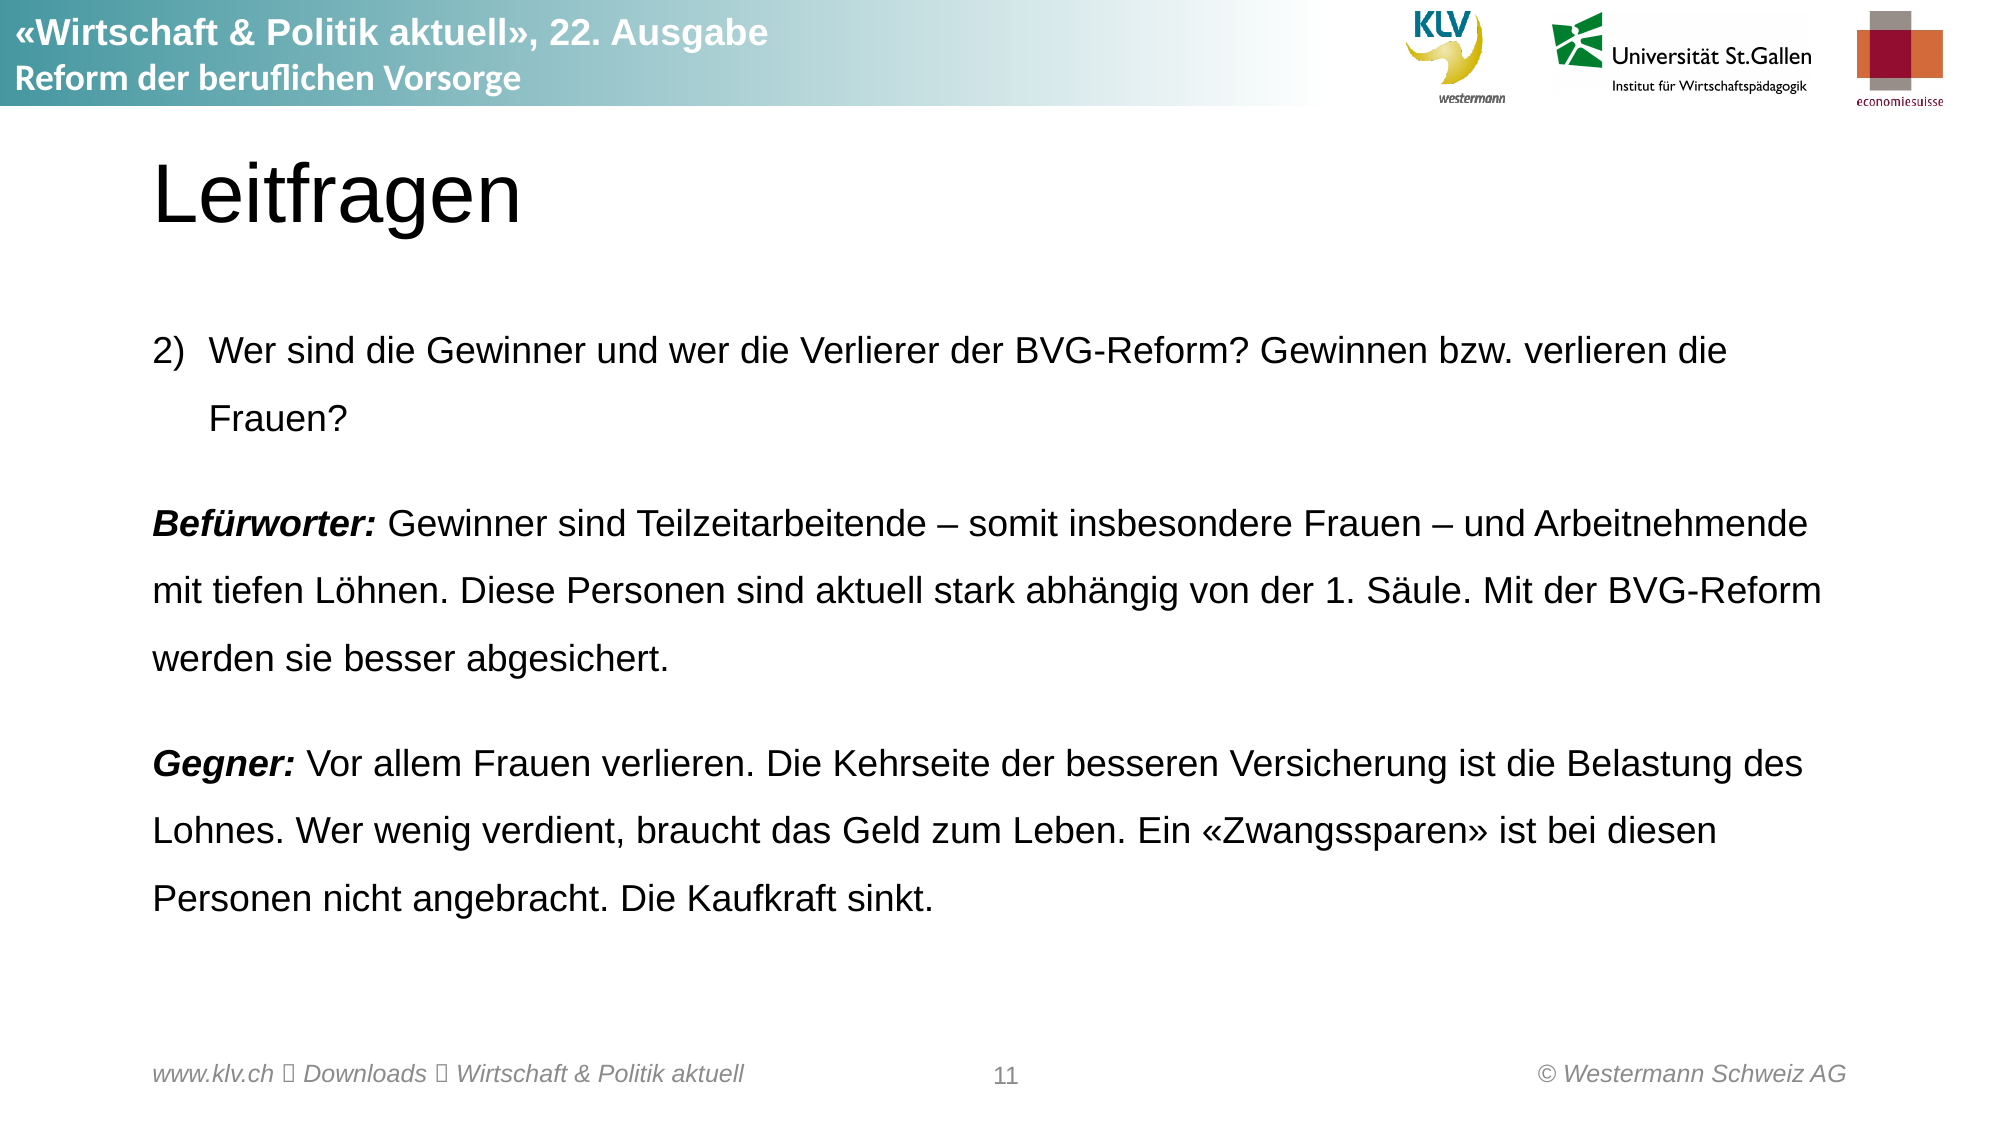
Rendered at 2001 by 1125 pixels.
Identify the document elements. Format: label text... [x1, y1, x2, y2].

text_box © Westermann Schweiz AG [1204, 1042, 1863, 1103]
picture [1857, 11, 1943, 106]
text_box Wer sind die Gewinner und wer die Verlierer der BVG-Reform? Gewinnen bzw. verlieren die Frauen? Befürworter: Gewinner sind Teilzeitarbeitende – somit insbesondere Frauen – und Arbeitnehmende mit tiefen Löhnen. Diese Personen sind aktuell stark abhängig von der 1. Säule. Mit der BVG-Reform werden sie besser abgesichert. Gegner: Vor allem Frauen verlieren. Die Kehrseite der besseren Versicherung ist die Belastung des Lohnes. Wer wenig verdient, braucht das Geld zum Leben. Ein «Zwangssparen» ist bei diesen Personen nicht angebracht. Die Kaufkraft sinkt. [137, 296, 1852, 927]
slide_number www.klv.ch  Downloads  Wirtschaft & Politik aktuell [137, 1042, 813, 1103]
picture [1406, 11, 1505, 92]
title Leitfragen [137, 92, 1863, 299]
slide_number 11 [812, 1044, 1200, 1105]
picture [1552, 12, 1811, 92]
